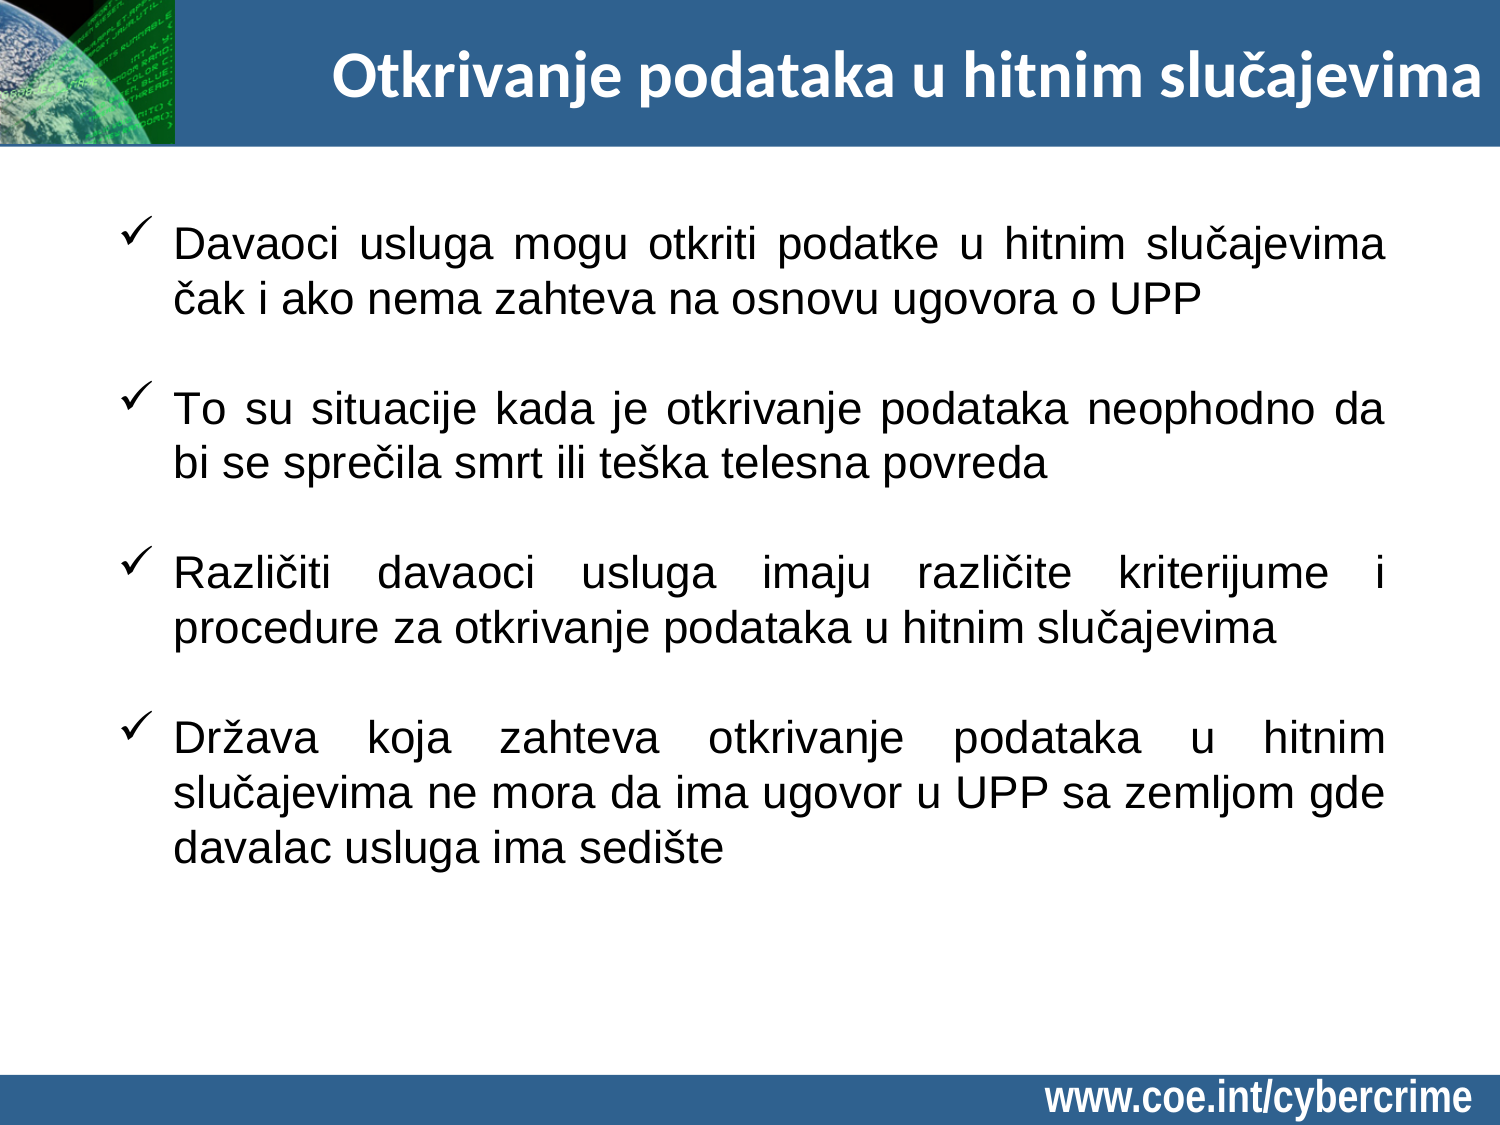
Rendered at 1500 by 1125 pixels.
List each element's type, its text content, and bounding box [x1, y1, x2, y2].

text_box [0, 1073, 1030, 1125]
text_box Otkrivanje podataka u hitnim slučajevima [177, 0, 1500, 149]
picture [0, 0, 175, 144]
text_box Davaoci usluga mogu otkriti podatke u hitnim slučajevima čak i ako nema zahteva na osnovu ugovora o UPP To su situacije kada je otkrivanje podataka neophodno da bi se sprečila smrt ili teška telesna povreda Različiti davaoci usluga imaju različite kriterijume i procedure za otkrivanje podataka u hitnim slučajevima Država koja zahteva otkrivanje podataka u hitnim slučajevima ne mora da ima ugovor u UPP sa zemljom gde davalac usluga ima sedište [102, 205, 1402, 881]
text_box www.coe.int/cybercrime [1030, 1059, 1500, 1125]
